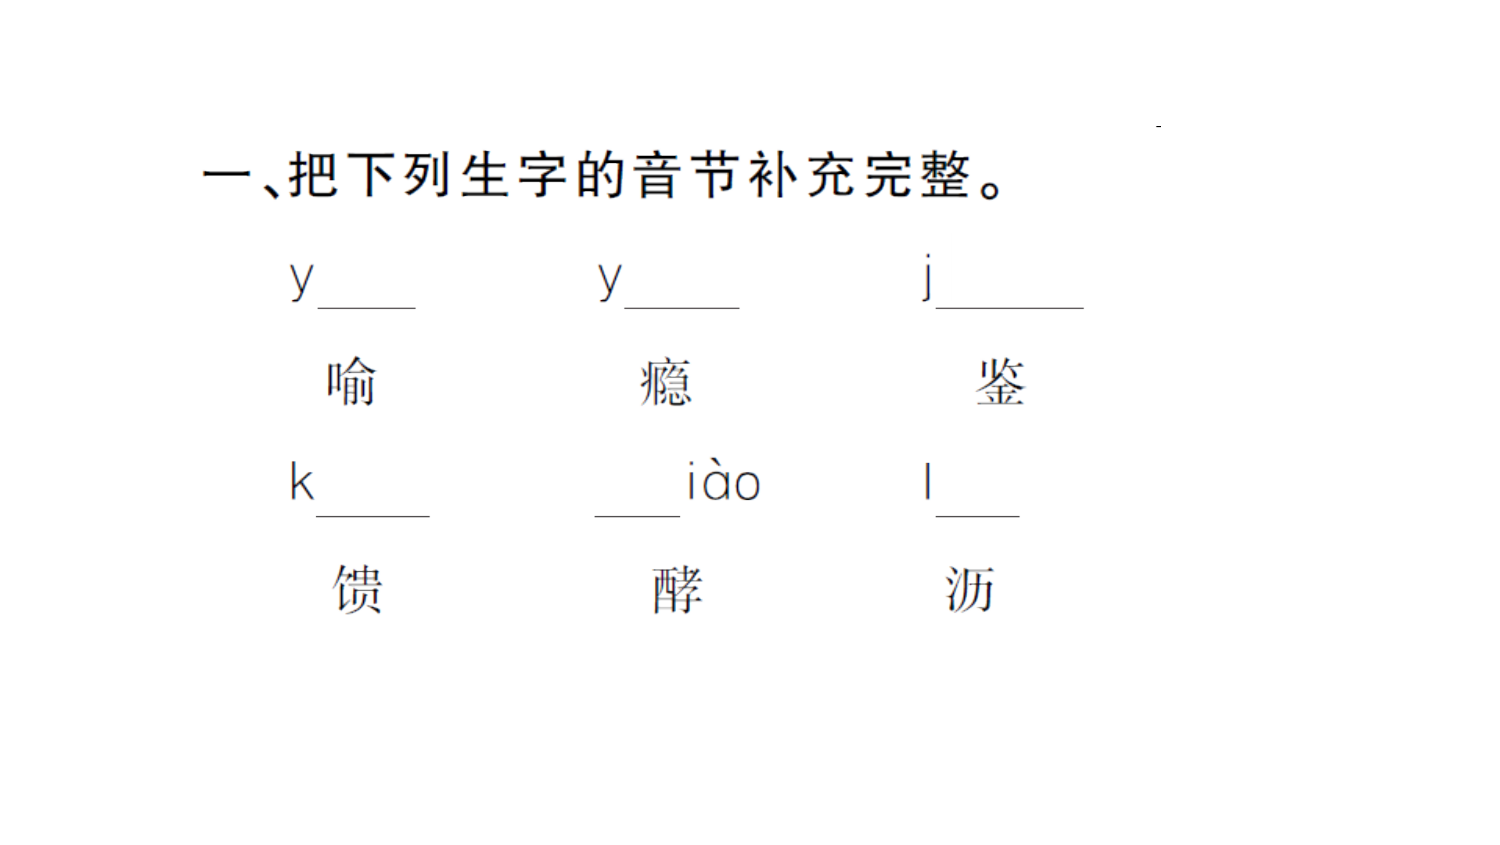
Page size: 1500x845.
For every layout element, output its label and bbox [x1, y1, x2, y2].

picture [194, 126, 1161, 629]
